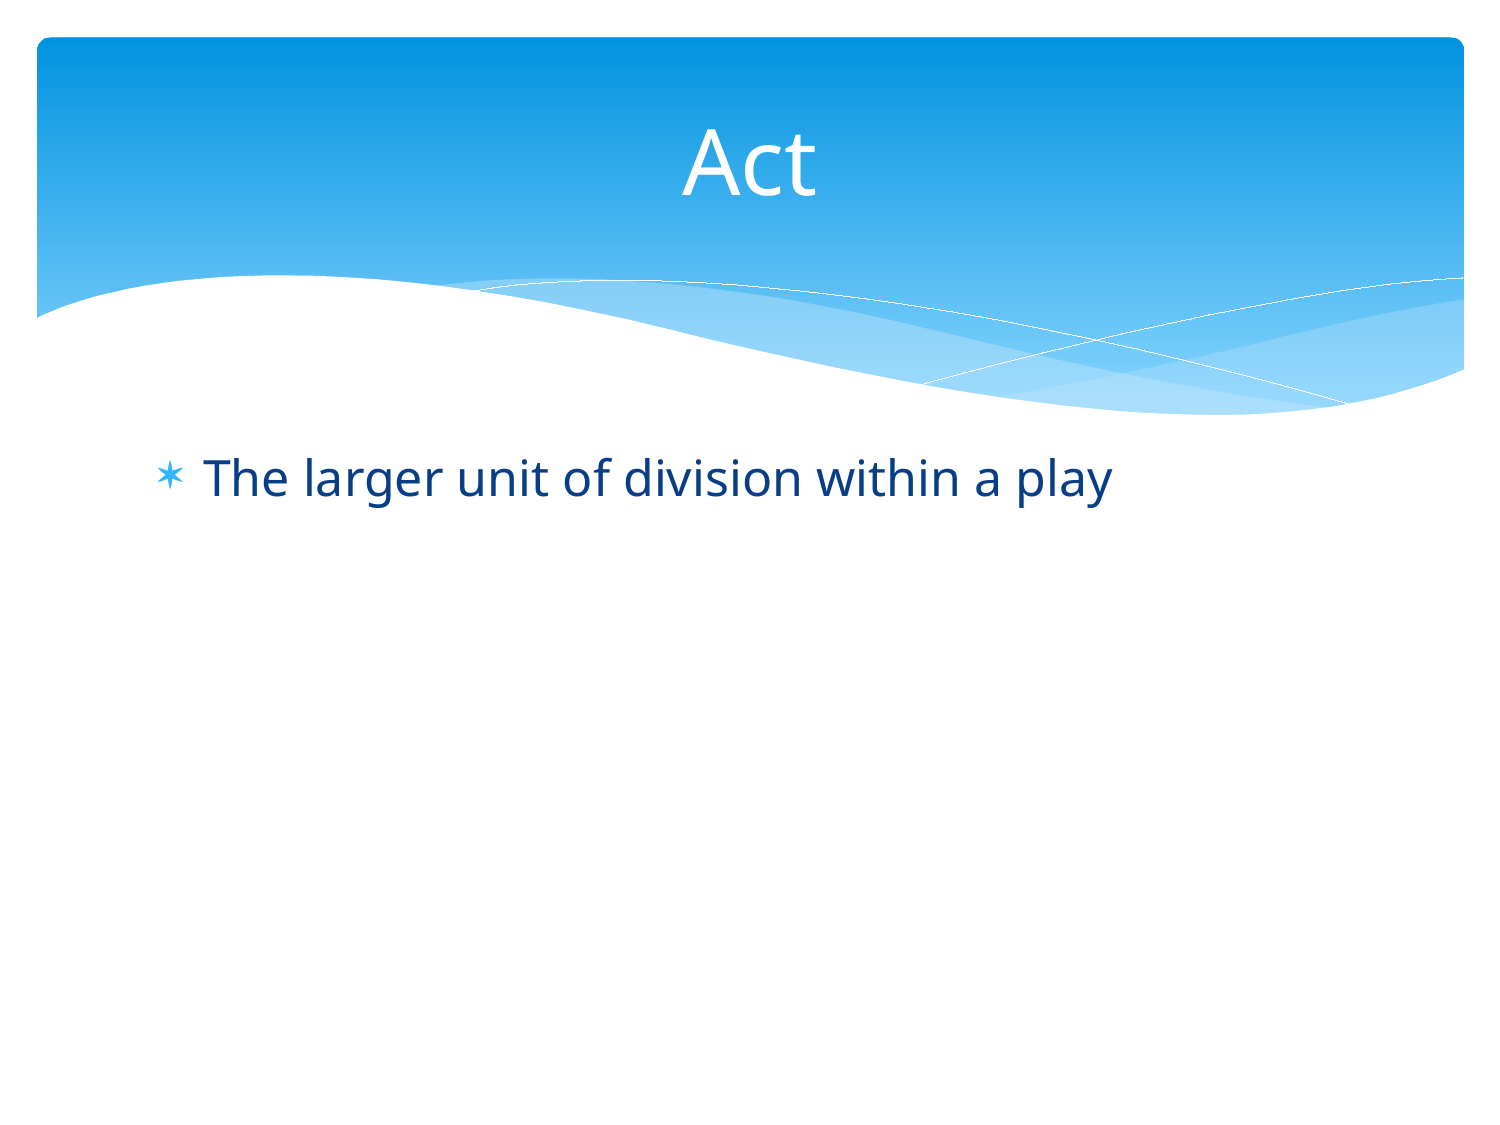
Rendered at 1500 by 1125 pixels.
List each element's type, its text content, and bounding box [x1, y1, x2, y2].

title Act [75, 55, 1425, 261]
list The larger unit of division within a play [143, 438, 1359, 1005]
